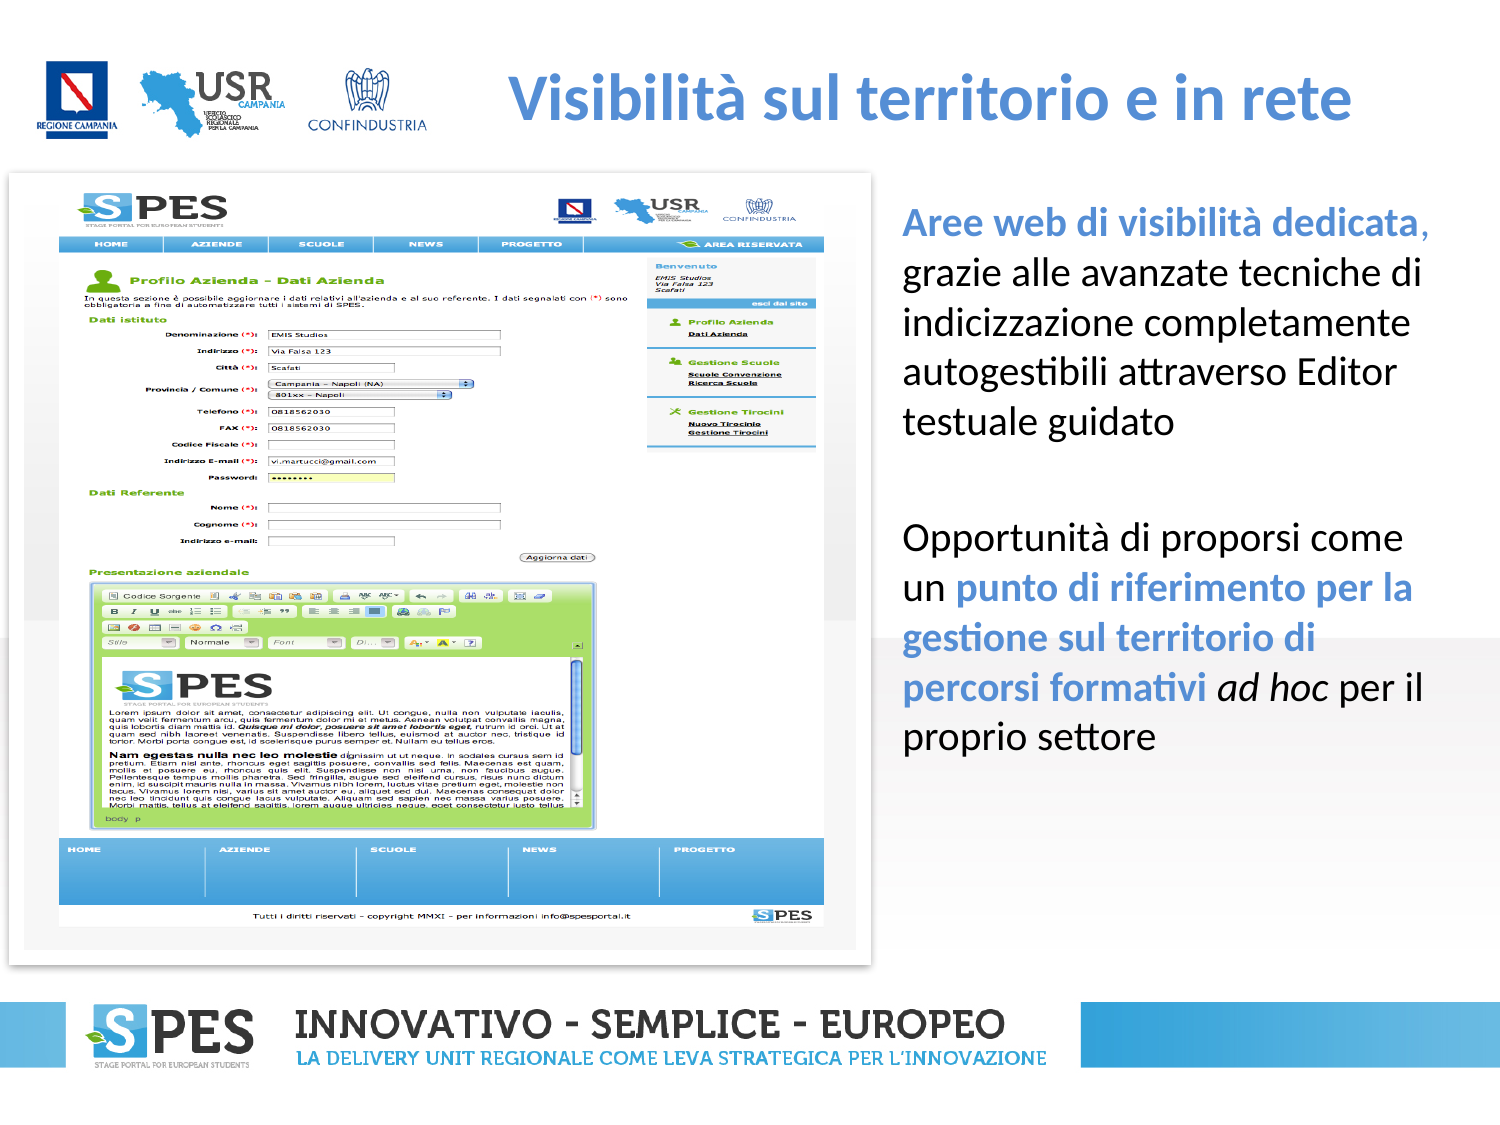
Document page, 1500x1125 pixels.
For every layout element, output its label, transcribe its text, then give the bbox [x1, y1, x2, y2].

picture [23, 187, 857, 951]
list Aree web di visibilità dedicata, grazie alle avanzate tecniche di indicizzazione completamente autogestibili attraverso Editor testuale guidato Opportunità di proporsi come un punto di riferimento per la gestione sul territorio di percorsi formativi ad hoc per il proprio settore [876, 187, 1446, 800]
picture [0, 32, 1500, 1093]
title Visibilità sul territorio e in rete [362, 0, 1500, 188]
